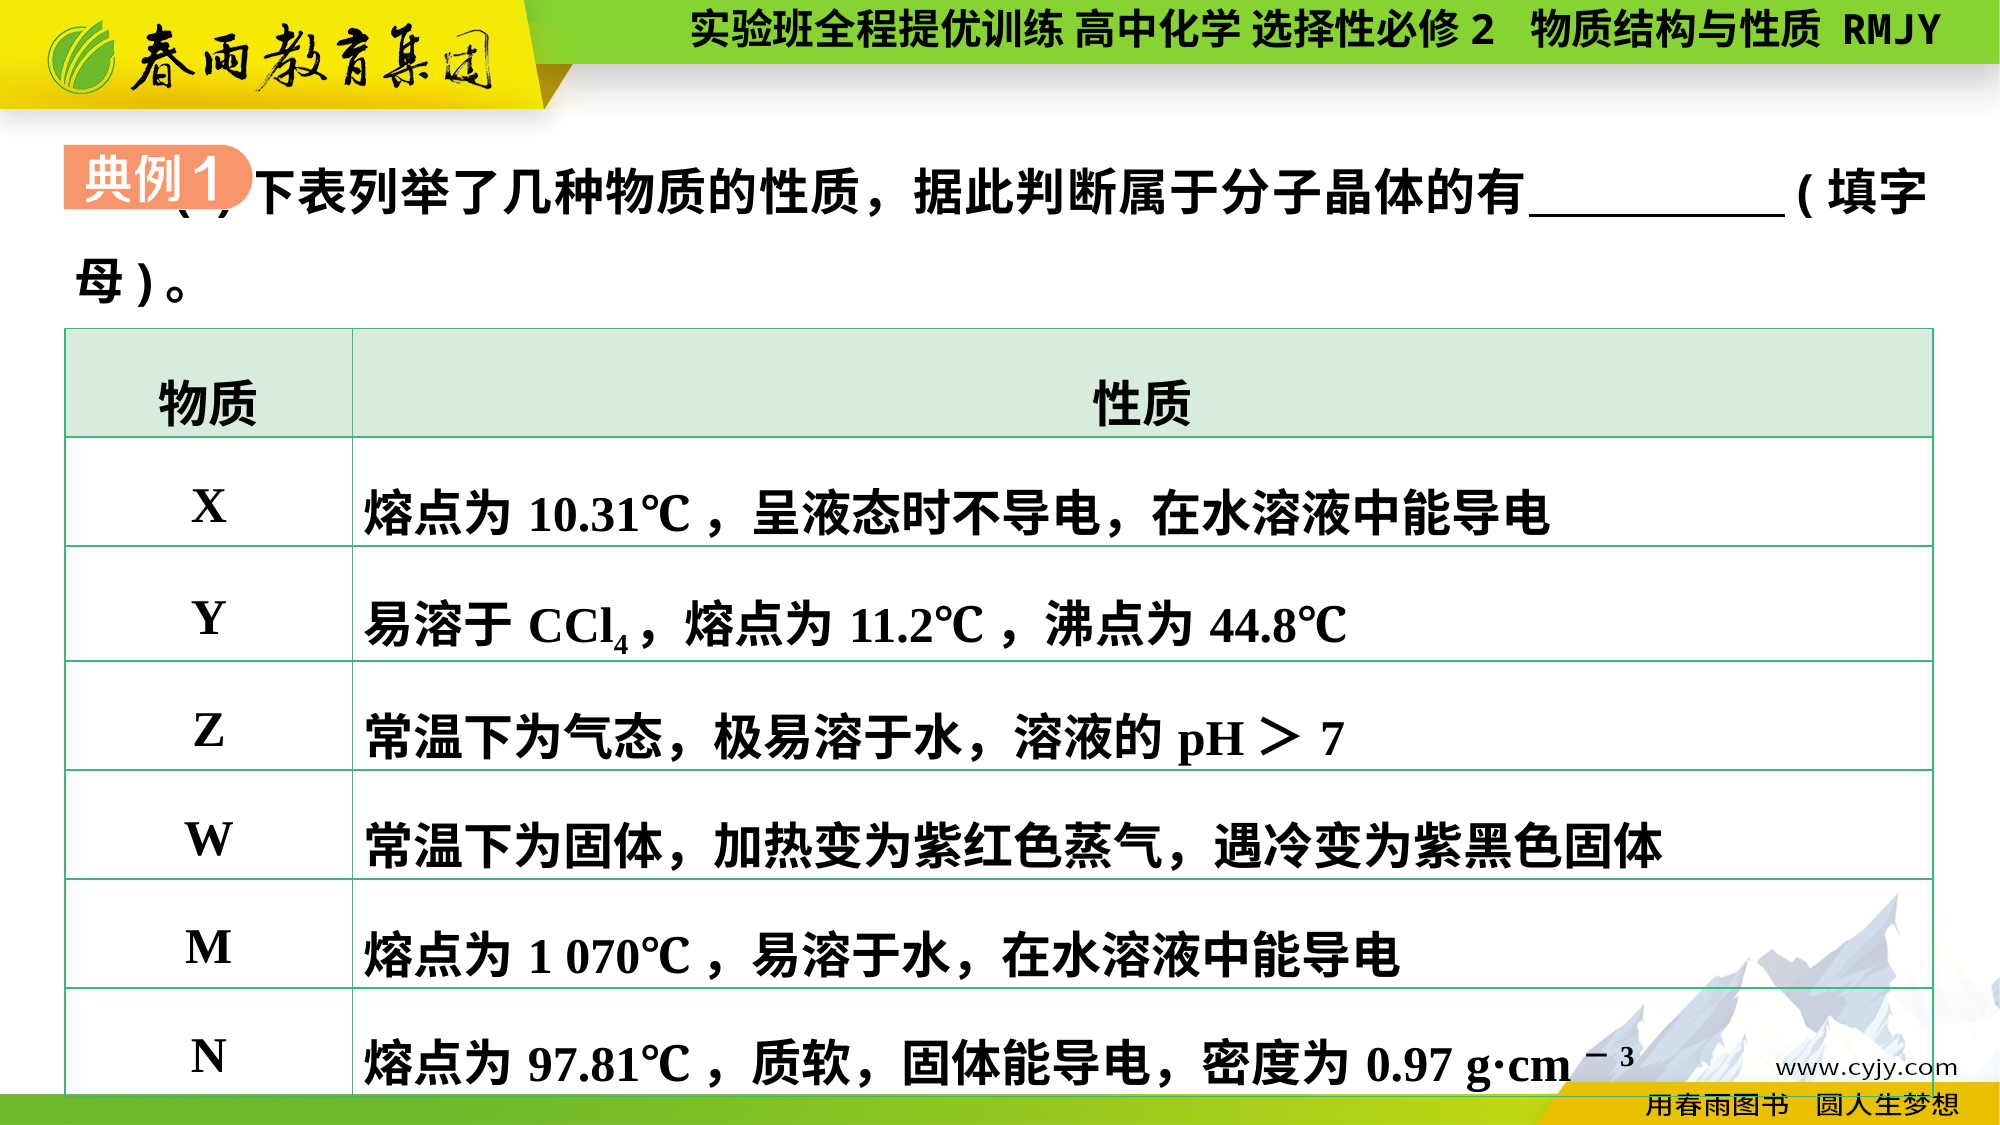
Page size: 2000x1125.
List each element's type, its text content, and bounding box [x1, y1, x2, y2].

table_cell 熔点为10.31℃，呈液态时不导电，在水溶液中能导电 [353, 438, 1932, 545]
table_cell X [66, 438, 352, 545]
table_cell 熔点为1 070℃，易溶于水，在水溶液中能导电 [353, 880, 1932, 987]
table_cell W [66, 771, 352, 878]
table_header 物质 [66, 329, 352, 436]
picture [0, 0, 2000, 1125]
table_cell 常温下为气态，极易溶于水，溶液的pH＞7 [353, 662, 1932, 769]
list (1)下表列举了几种物质的性质，据此判断属于分子晶体的有 (填字母)。 [59, 122, 1944, 308]
table_cell M [66, 880, 352, 987]
table_header 性质 [353, 329, 1932, 436]
table_cell 常温下为固体，加热变为紫红色蒸气，遇冷变为紫黑色固体 [353, 771, 1932, 878]
table_cell Y [66, 547, 352, 660]
table_cell Z [66, 662, 352, 769]
table_cell 易溶于CCl4，熔点为11.2℃，沸点为44.8℃ [353, 547, 1932, 660]
table_cell N [66, 989, 352, 1096]
table_cell 熔点为97.81℃，质软，固体能导电，密度为0.97 g·cm－3 [353, 989, 1932, 1096]
